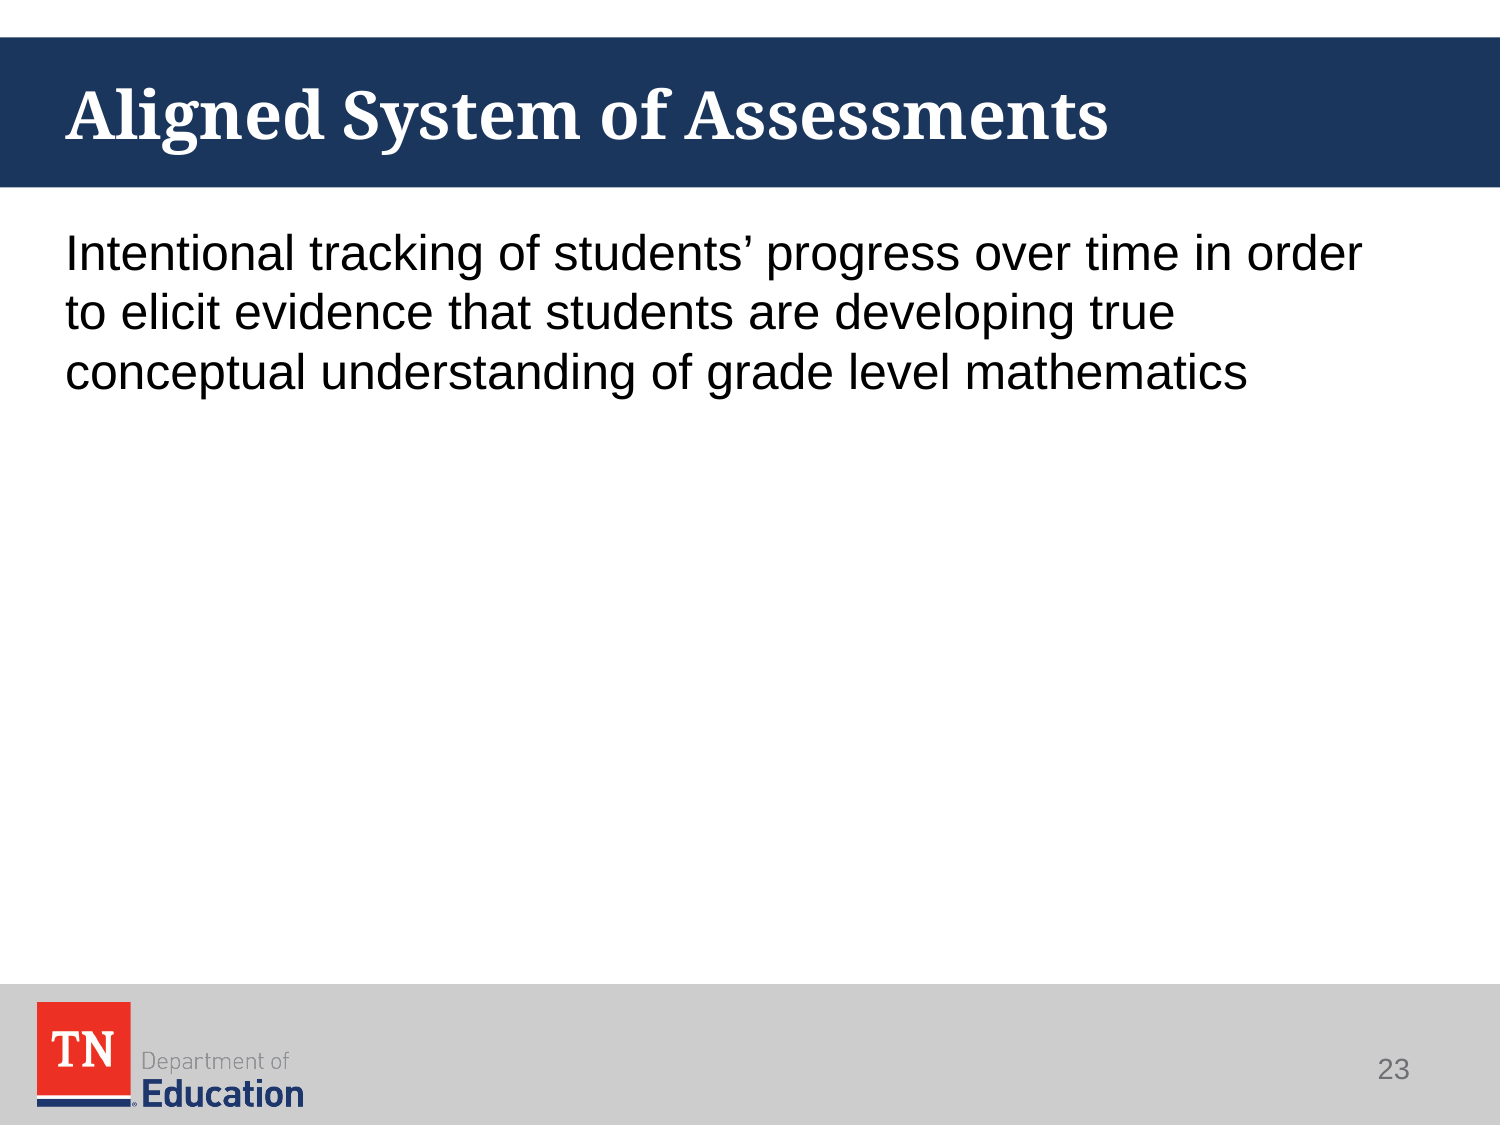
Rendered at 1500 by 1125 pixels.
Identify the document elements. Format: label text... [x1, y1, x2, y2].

picture [37, 1002, 303, 1107]
list Intentional tracking of students’ progress over time in order to elicit evidence that students are developing true conceptual understanding of grade level mathematics [50, 212, 1425, 955]
slide_number 23 [1350, 1042, 1425, 1103]
title Aligned System of Assessments [50, 37, 1413, 188]
